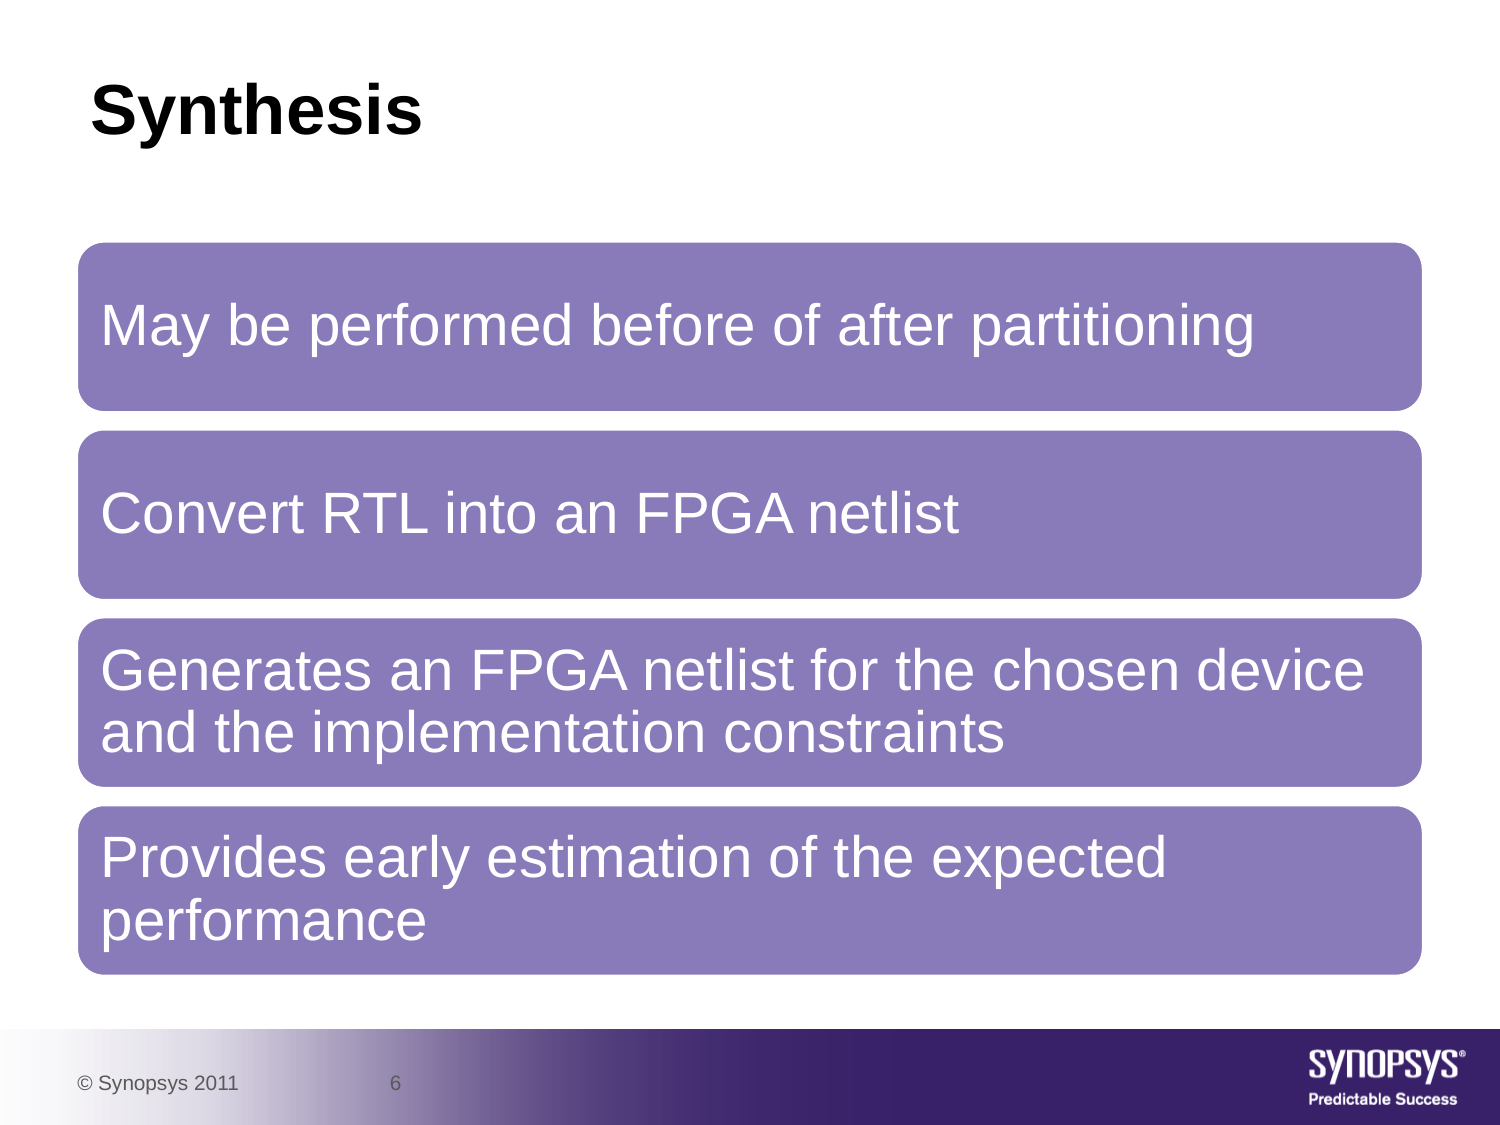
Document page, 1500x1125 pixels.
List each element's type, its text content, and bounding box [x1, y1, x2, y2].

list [74, 237, 1426, 981]
title Synthesis [75, 12, 1500, 200]
picture [0, 1029, 1500, 1125]
